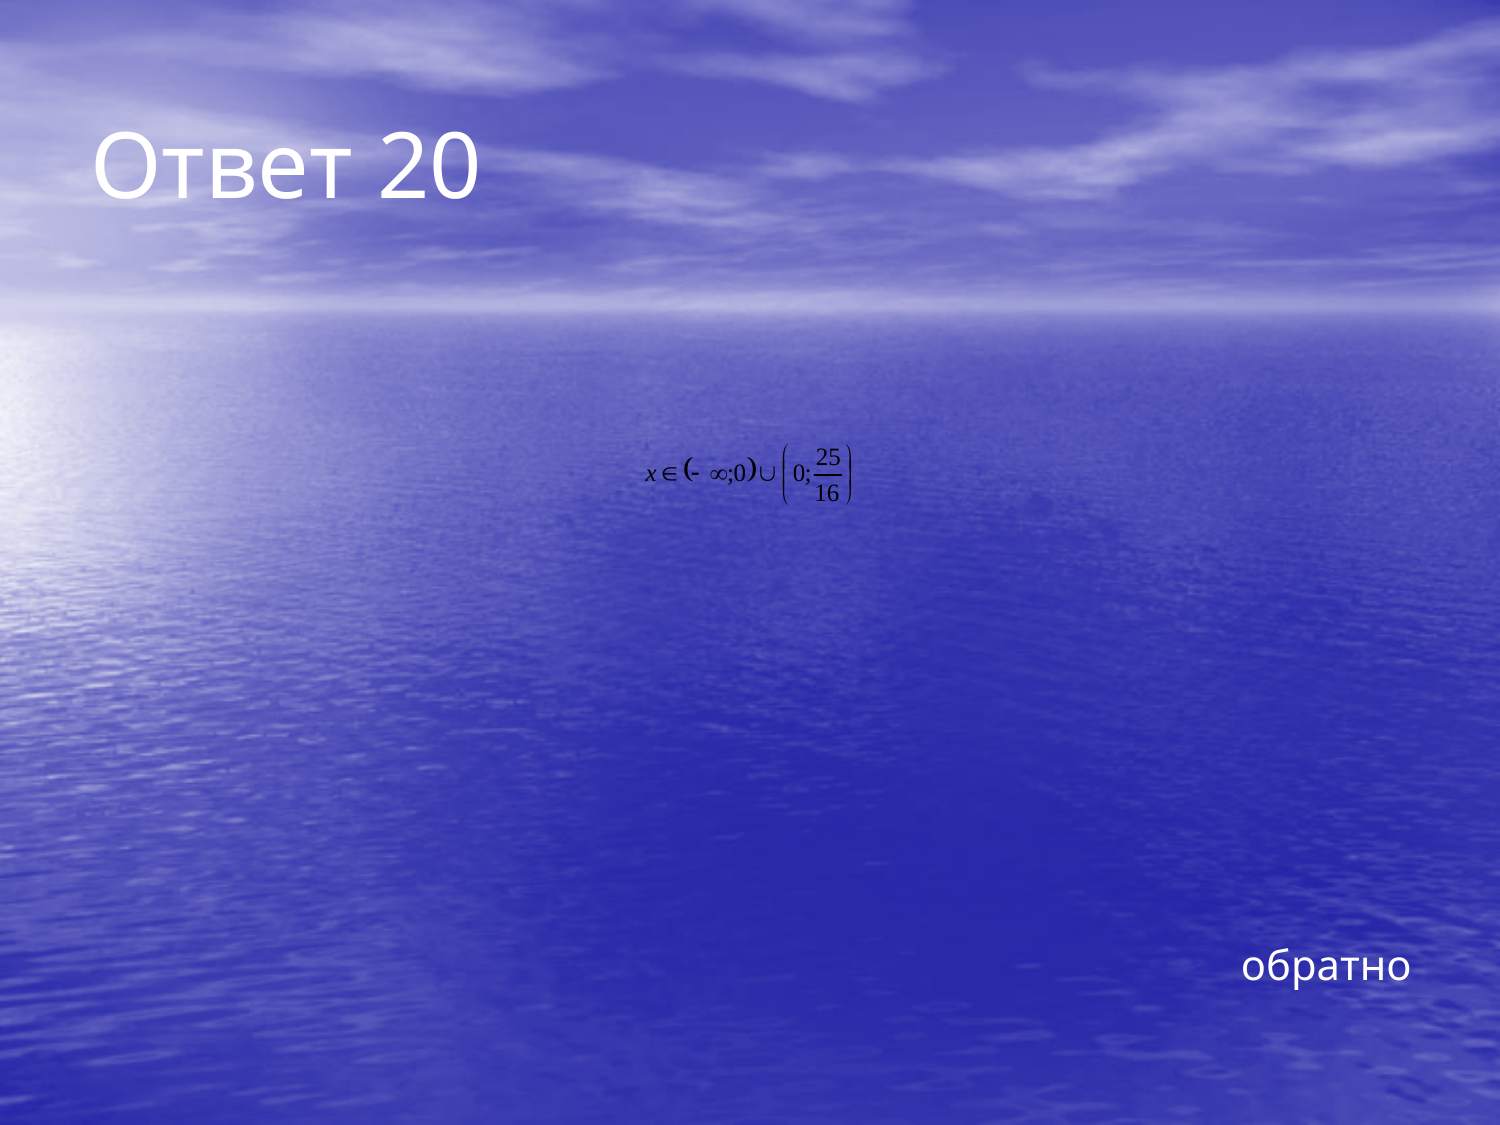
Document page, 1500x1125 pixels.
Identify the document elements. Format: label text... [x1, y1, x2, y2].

list обратно [76, 940, 1428, 983]
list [640, 439, 860, 511]
title Ответ 20 [74, 47, 1426, 276]
